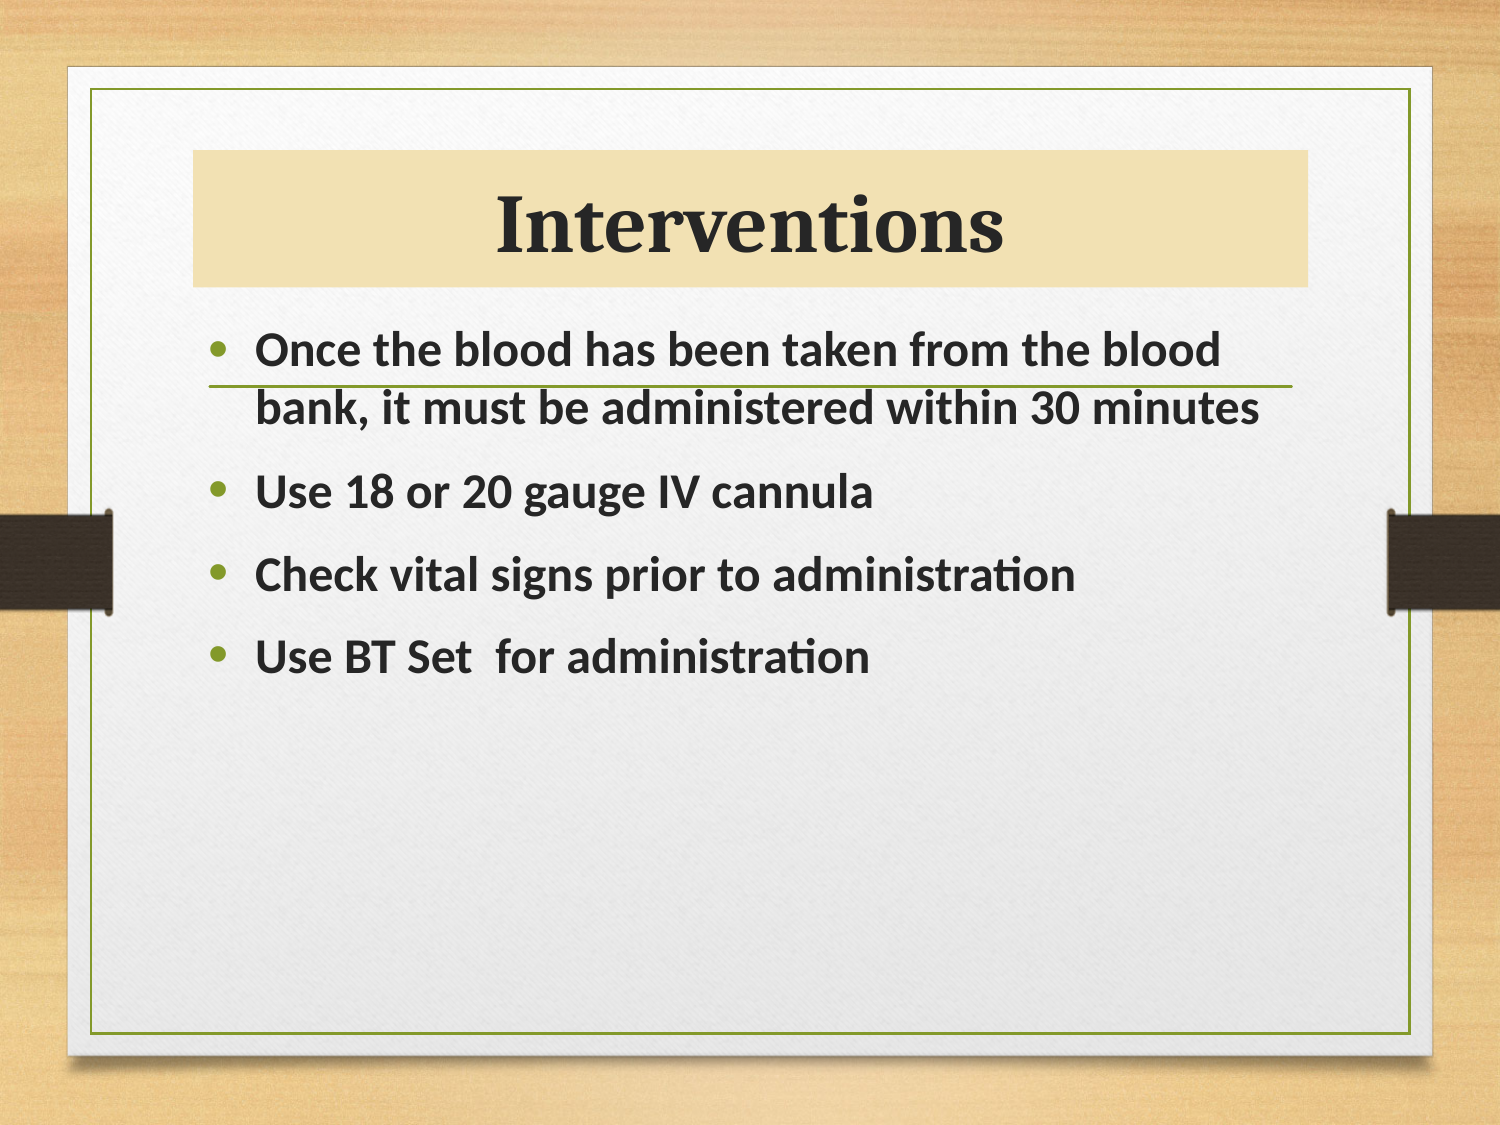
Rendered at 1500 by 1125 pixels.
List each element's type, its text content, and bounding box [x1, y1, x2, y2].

picture [0, 0, 1500, 1125]
title Interventions [193, 150, 1309, 288]
list Once the blood has been taken from the blood bank, it must be administered within 30 minutes Use 18 or 20 gauge IV cannula Check vital signs prior to administration Use BT Set for administration [193, 312, 1309, 878]
